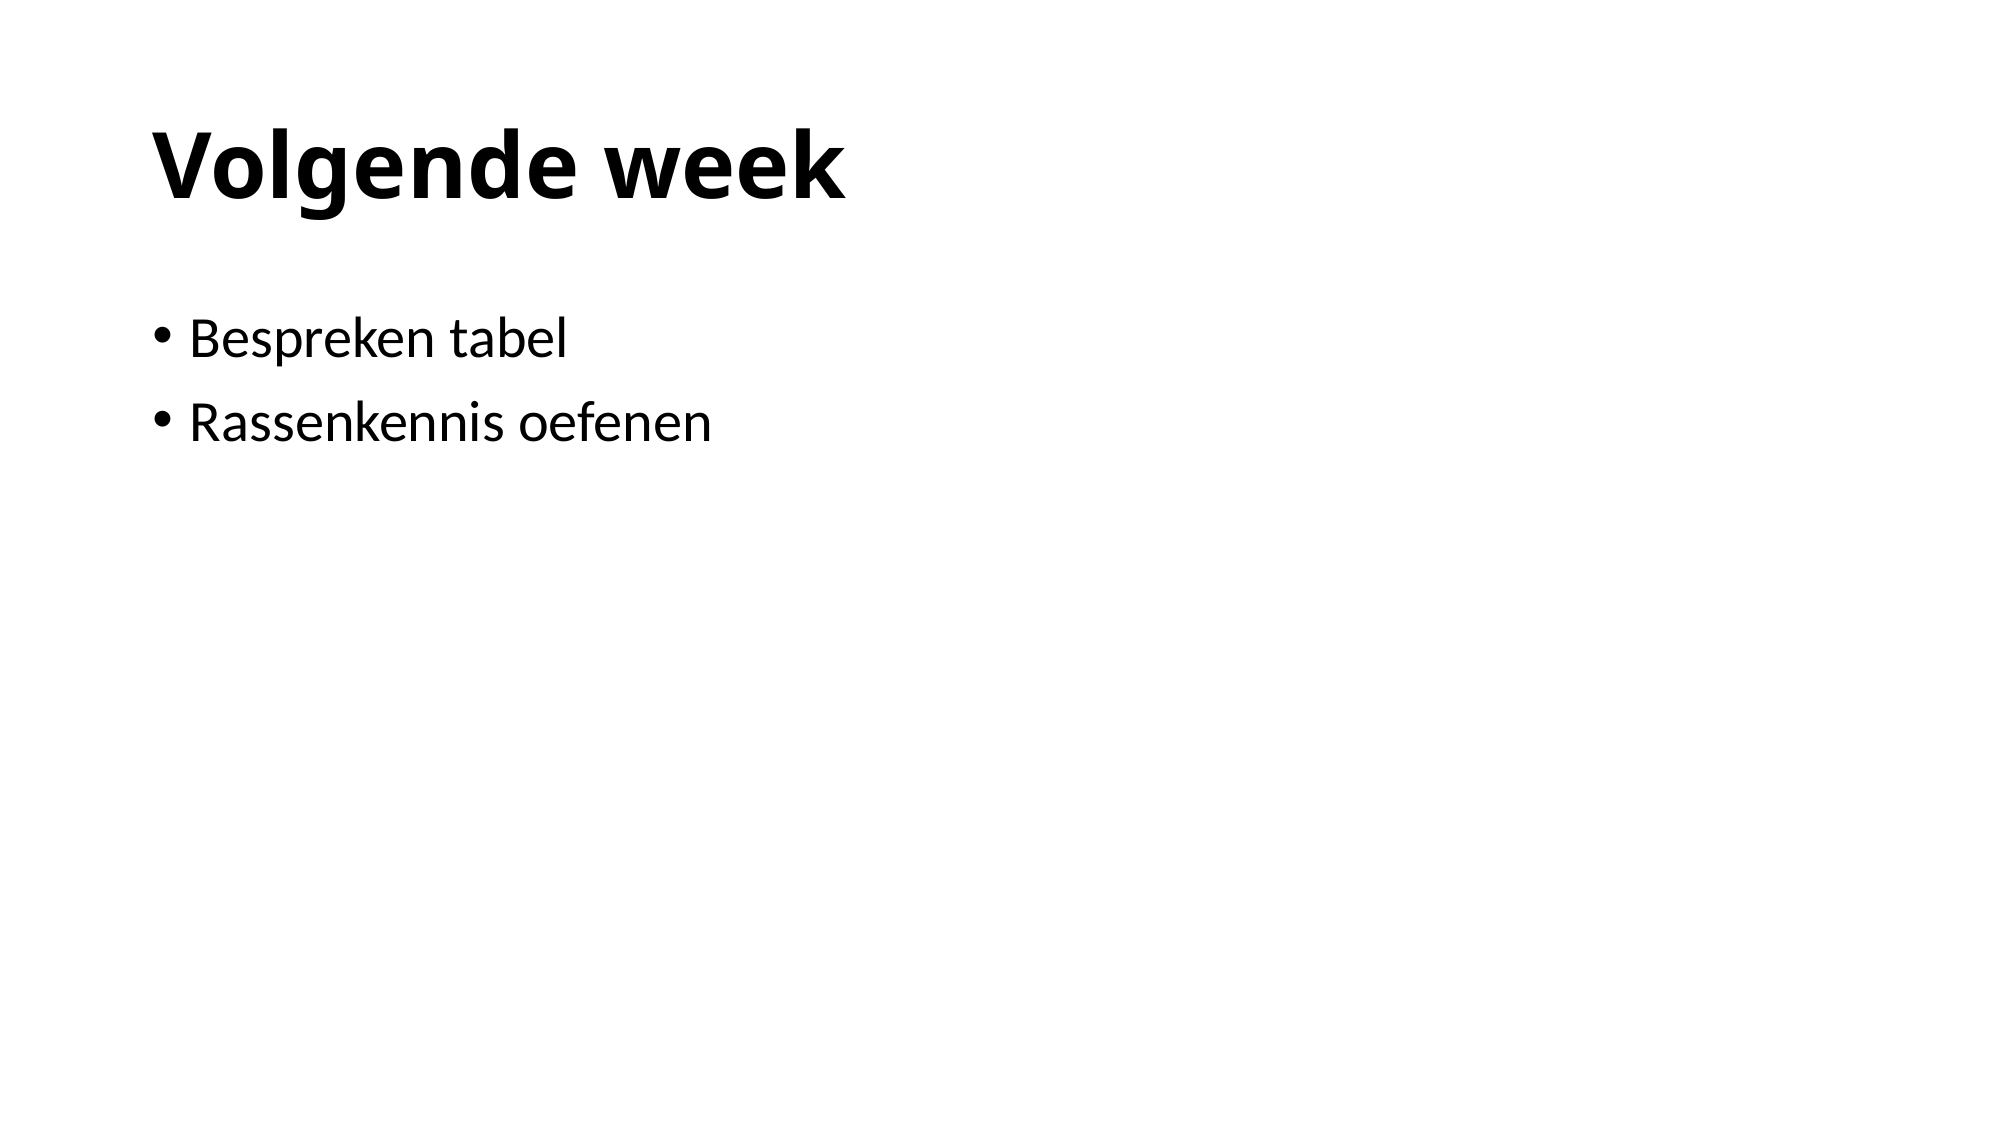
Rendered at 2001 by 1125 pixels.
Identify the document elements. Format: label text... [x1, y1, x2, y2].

title Volgende week [137, 59, 1863, 278]
list Bespreken tabel Rassenkennis oefenen [137, 299, 1863, 1014]
